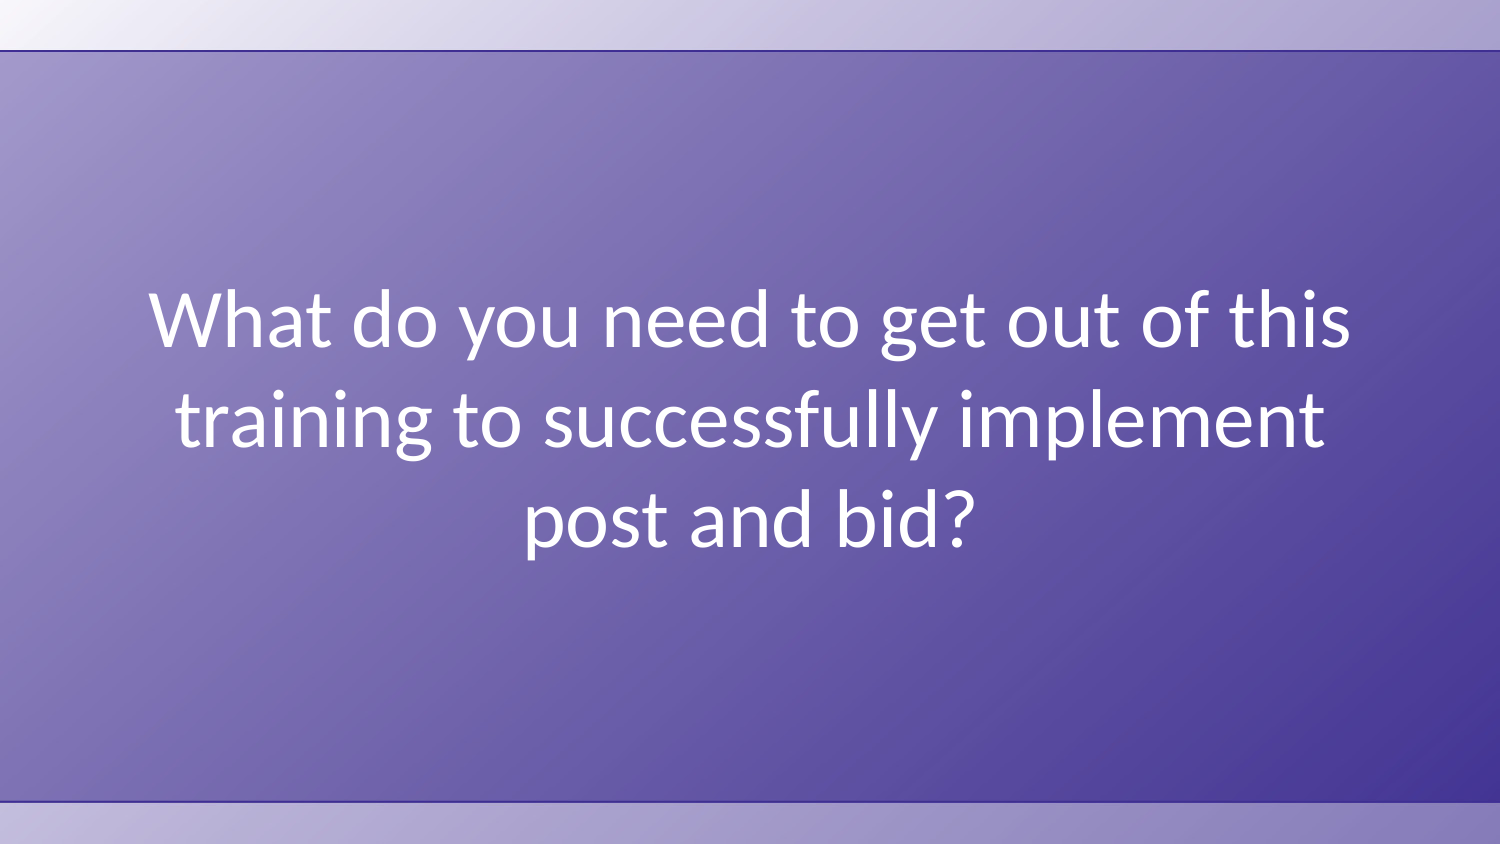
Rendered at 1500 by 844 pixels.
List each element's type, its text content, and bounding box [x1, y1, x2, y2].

text_box What do you need to get out of this training to successfully implement post and bid? [107, 257, 1395, 572]
picture [0, 0, 1500, 844]
